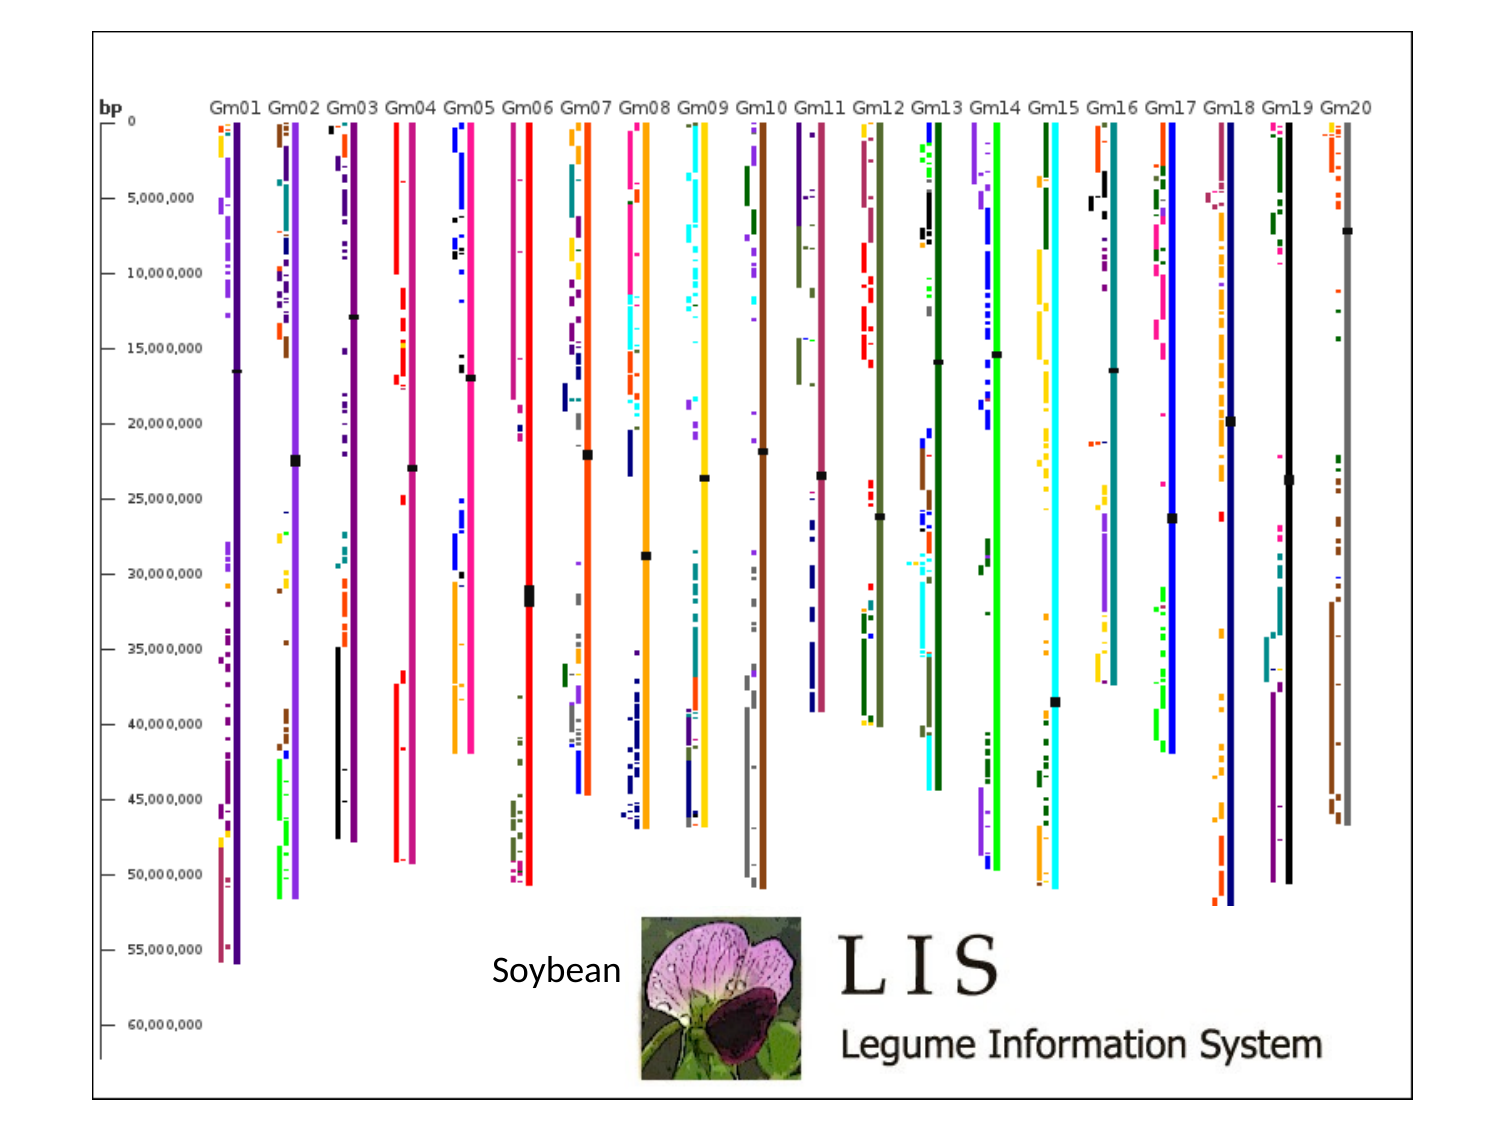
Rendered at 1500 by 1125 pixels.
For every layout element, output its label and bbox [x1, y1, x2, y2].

picture [91, 31, 1413, 1101]
